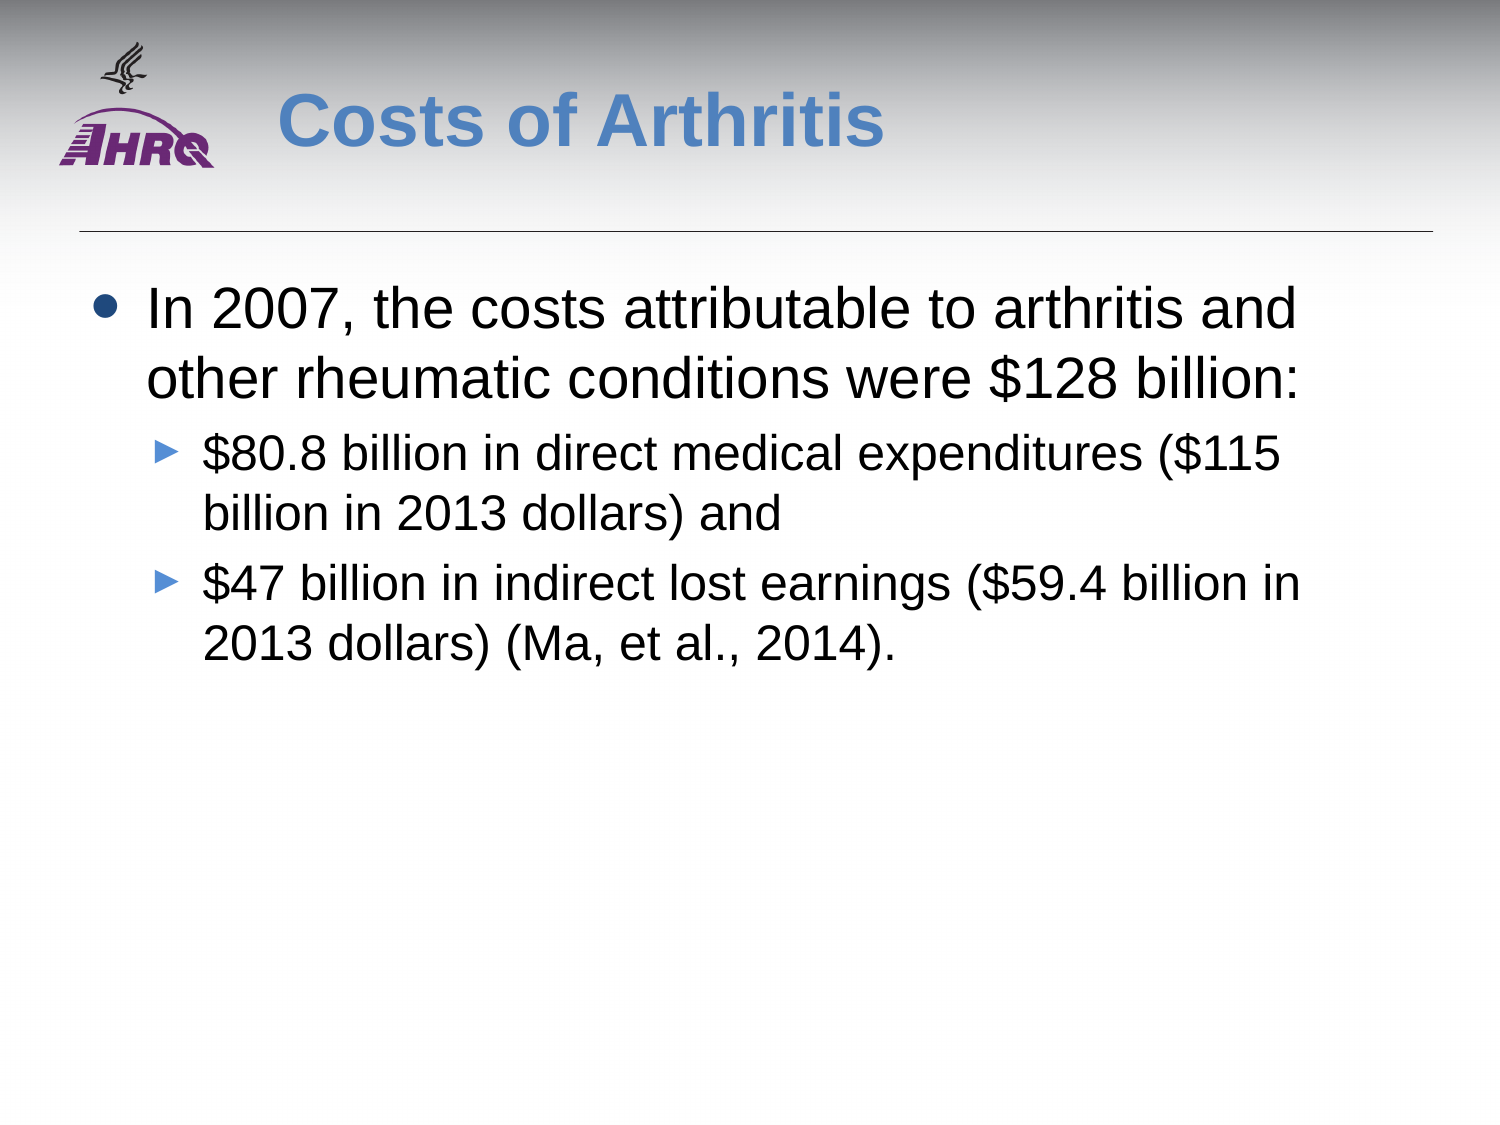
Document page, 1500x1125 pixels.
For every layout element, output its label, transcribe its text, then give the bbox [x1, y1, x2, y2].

list In 2007, the costs attributable to arthritis and other rheumatic conditions were $128 billion: $80.8 billion in direct medical expenditures ($115 billion in 2013 dollars) and $47 billion in indirect lost earnings ($59.4 billion in 2013 dollars) (Ma, et al., 2014). [75, 262, 1425, 1005]
title Costs of Arthritis [262, 45, 1425, 188]
picture [0, 0, 1500, 1125]
